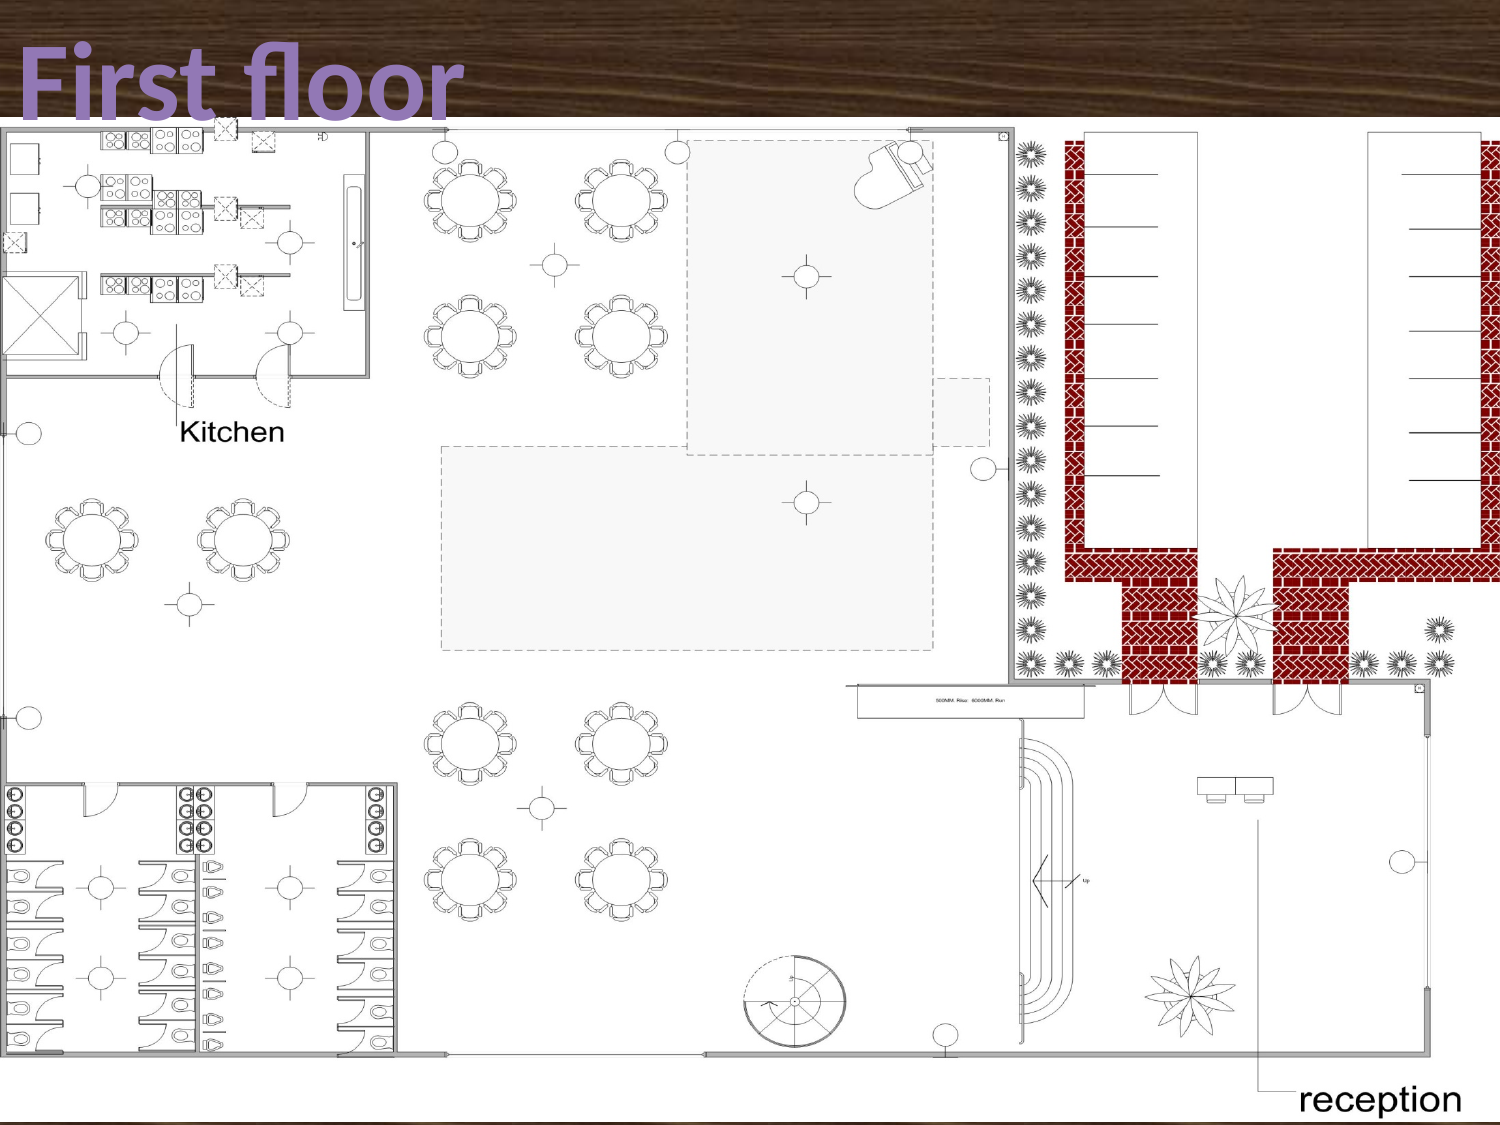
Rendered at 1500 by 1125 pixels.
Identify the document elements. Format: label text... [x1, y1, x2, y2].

text_box First floor [2, 0, 508, 116]
picture [0, 0, 1500, 1125]
